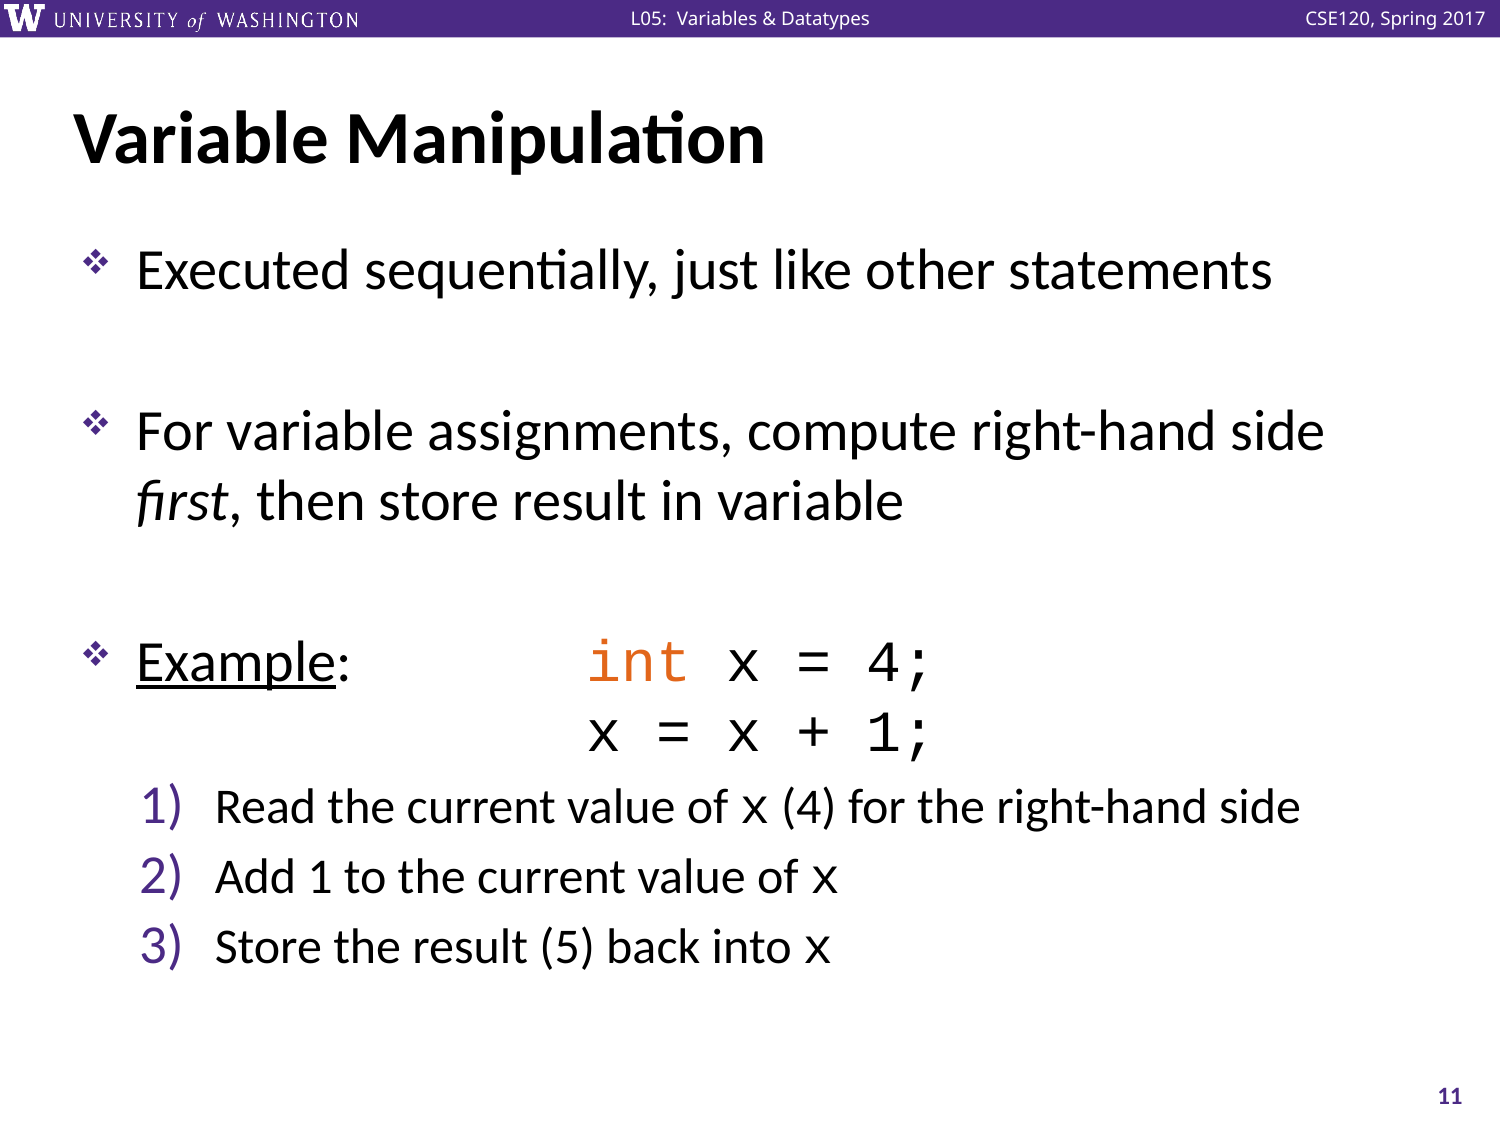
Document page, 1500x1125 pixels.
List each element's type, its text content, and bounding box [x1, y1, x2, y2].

list Executed sequentially, just like other statements For variable assignments, compute right-hand side first, then store result in variable Example: int x = 4; x = x + 1; Read the current value of x (4) for the right-hand side Add 1 to the current value of x Store the result (5) back into x [64, 223, 1438, 1040]
slide_number 11 [1400, 1065, 1500, 1125]
title Variable Manipulation [58, 71, 1438, 197]
picture [4, 4, 358, 32]
